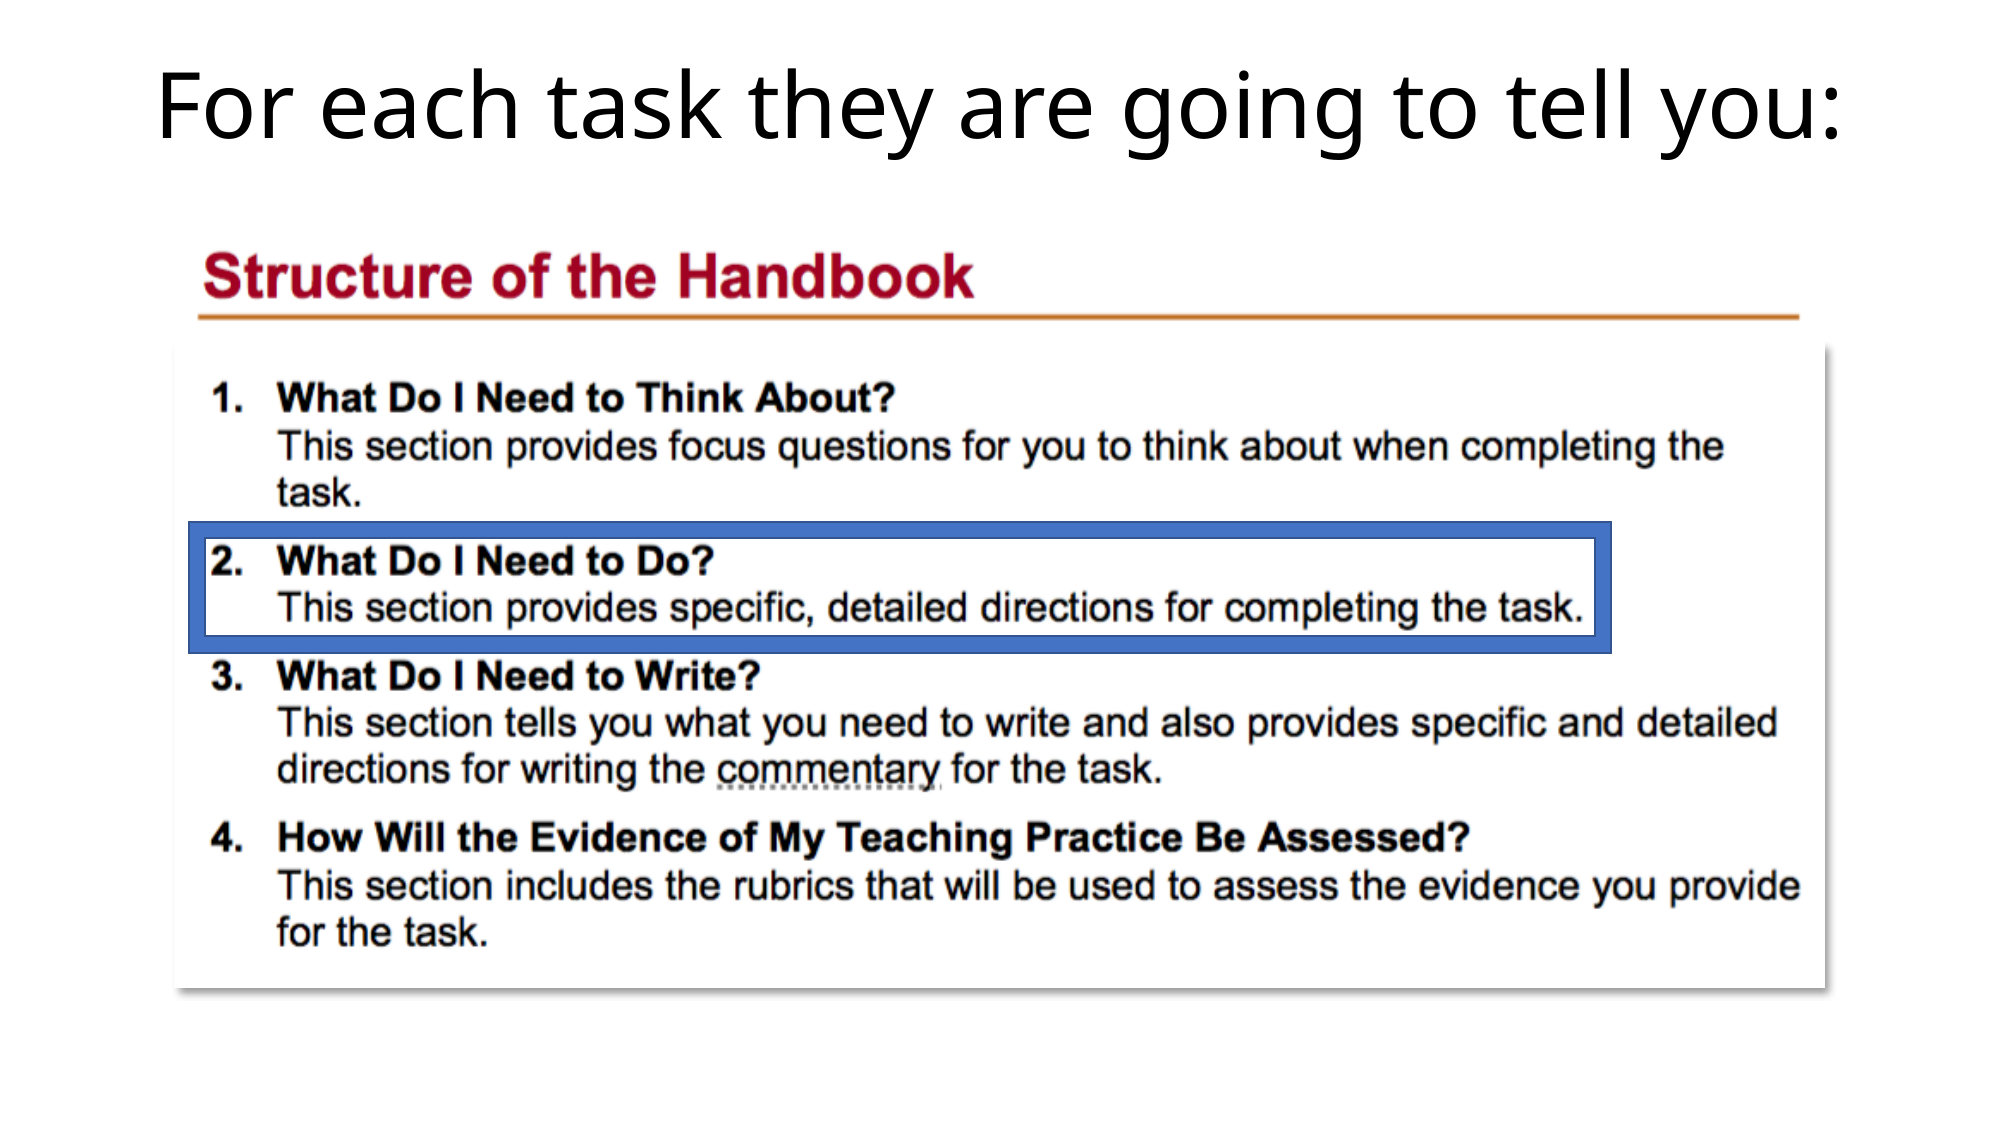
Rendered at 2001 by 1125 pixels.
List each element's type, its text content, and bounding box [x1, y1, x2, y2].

title For each task they are going to tell you: [137, 0, 1863, 218]
picture [174, 225, 1825, 989]
